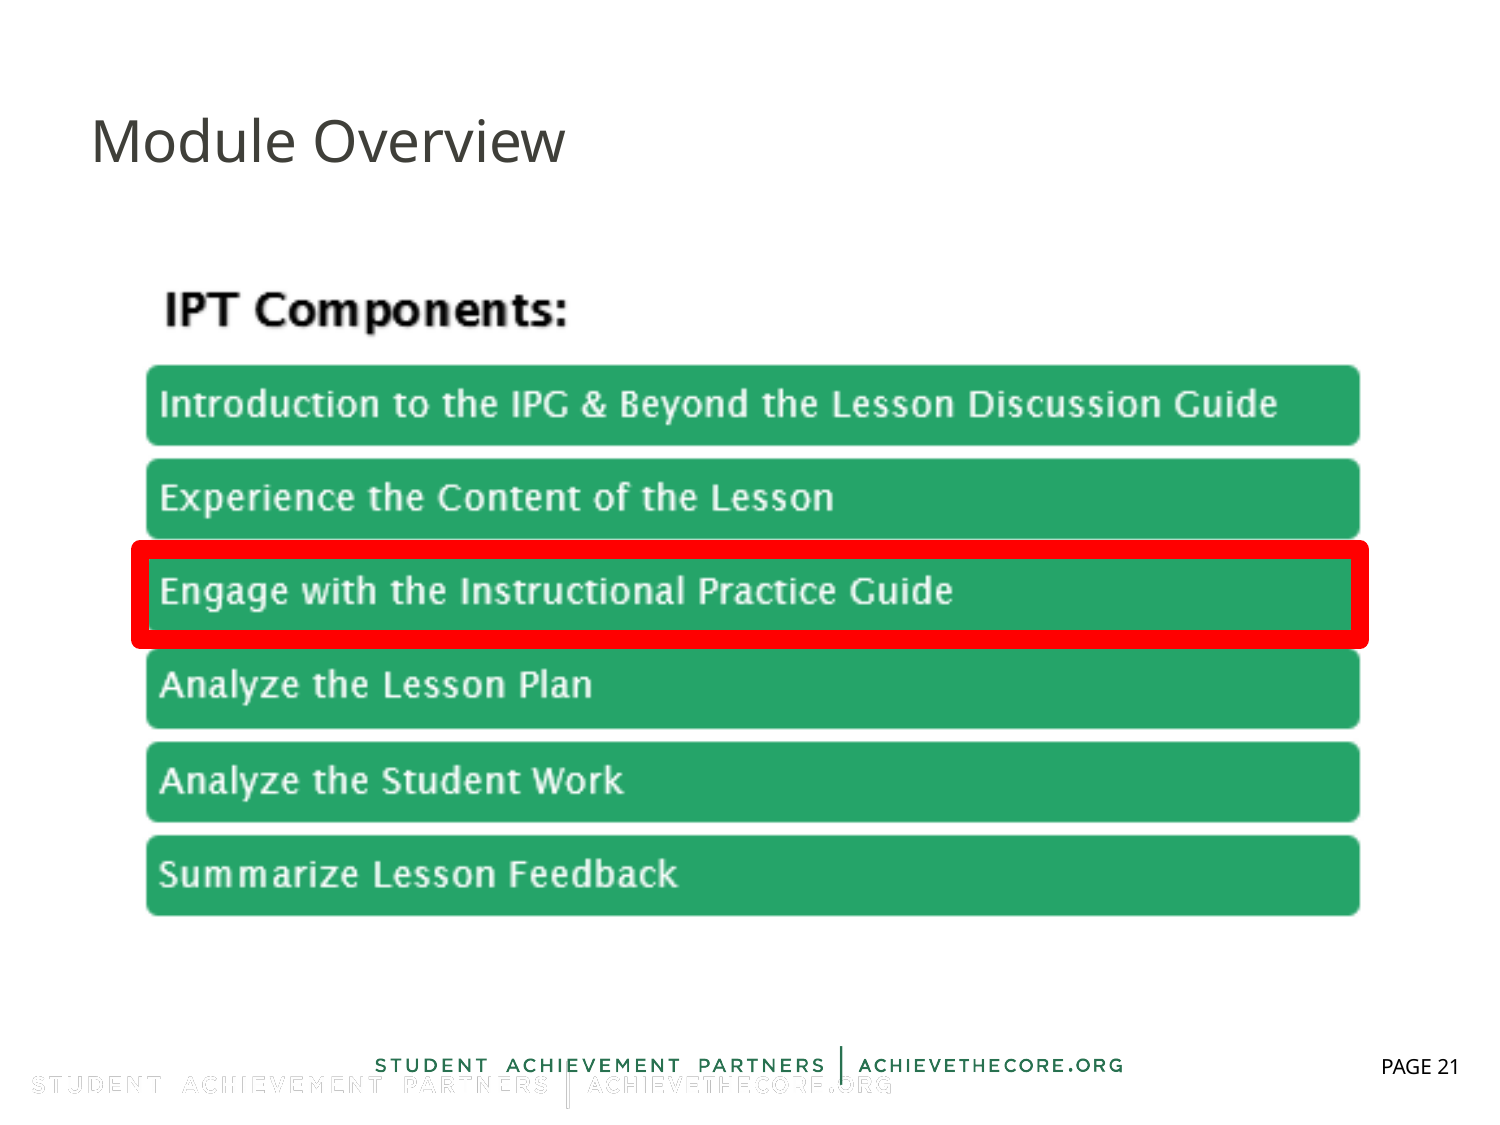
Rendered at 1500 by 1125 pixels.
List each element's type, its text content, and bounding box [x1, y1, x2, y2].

title Module Overview [75, 45, 1425, 233]
picture [12, 1046, 1122, 1112]
picture [129, 248, 1371, 941]
